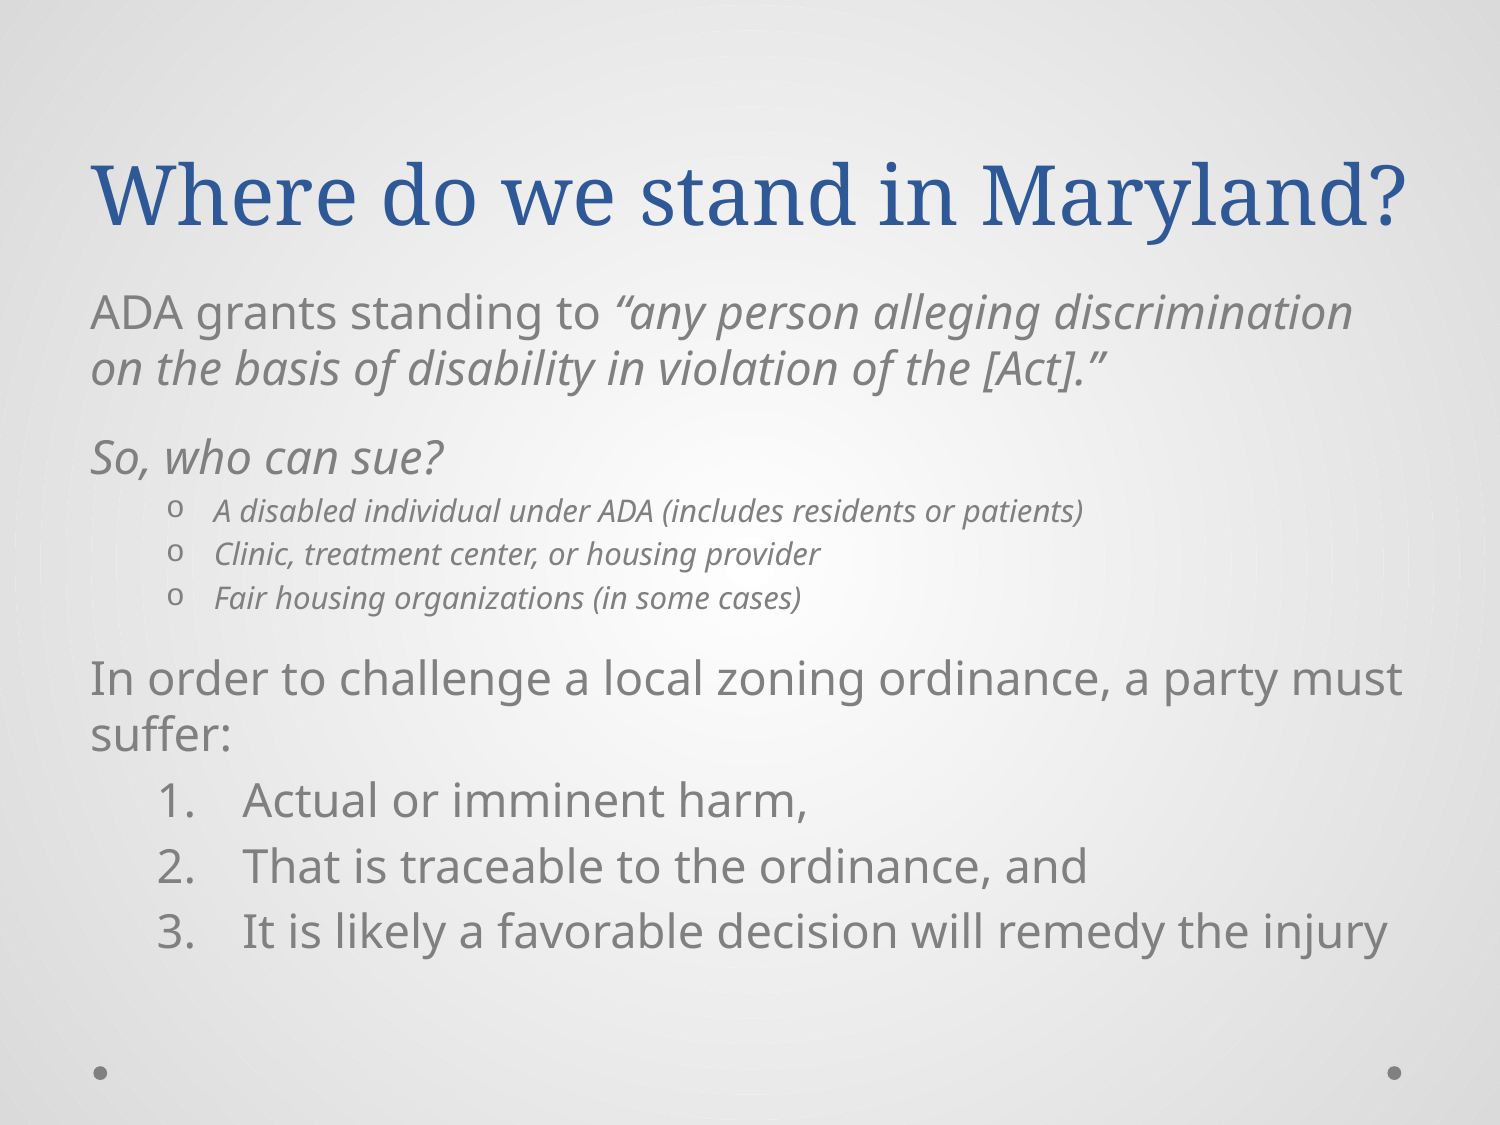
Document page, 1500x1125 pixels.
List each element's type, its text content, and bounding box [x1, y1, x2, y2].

title Where do we stand in Maryland? [75, 62, 1425, 250]
list ADA grants standing to “any person alleging discrimination on the basis of disability in violation of the [Act].” So, who can sue? A disabled individual under ADA (includes residents or patients) Clinic, treatment center, or housing provider Fair housing organizations (in some cases) In order to challenge a local zoning ordinance, a party must suffer: Actual or imminent harm, That is traceable to the ordinance, and It is likely a favorable decision will remedy the injury [75, 275, 1425, 1038]
